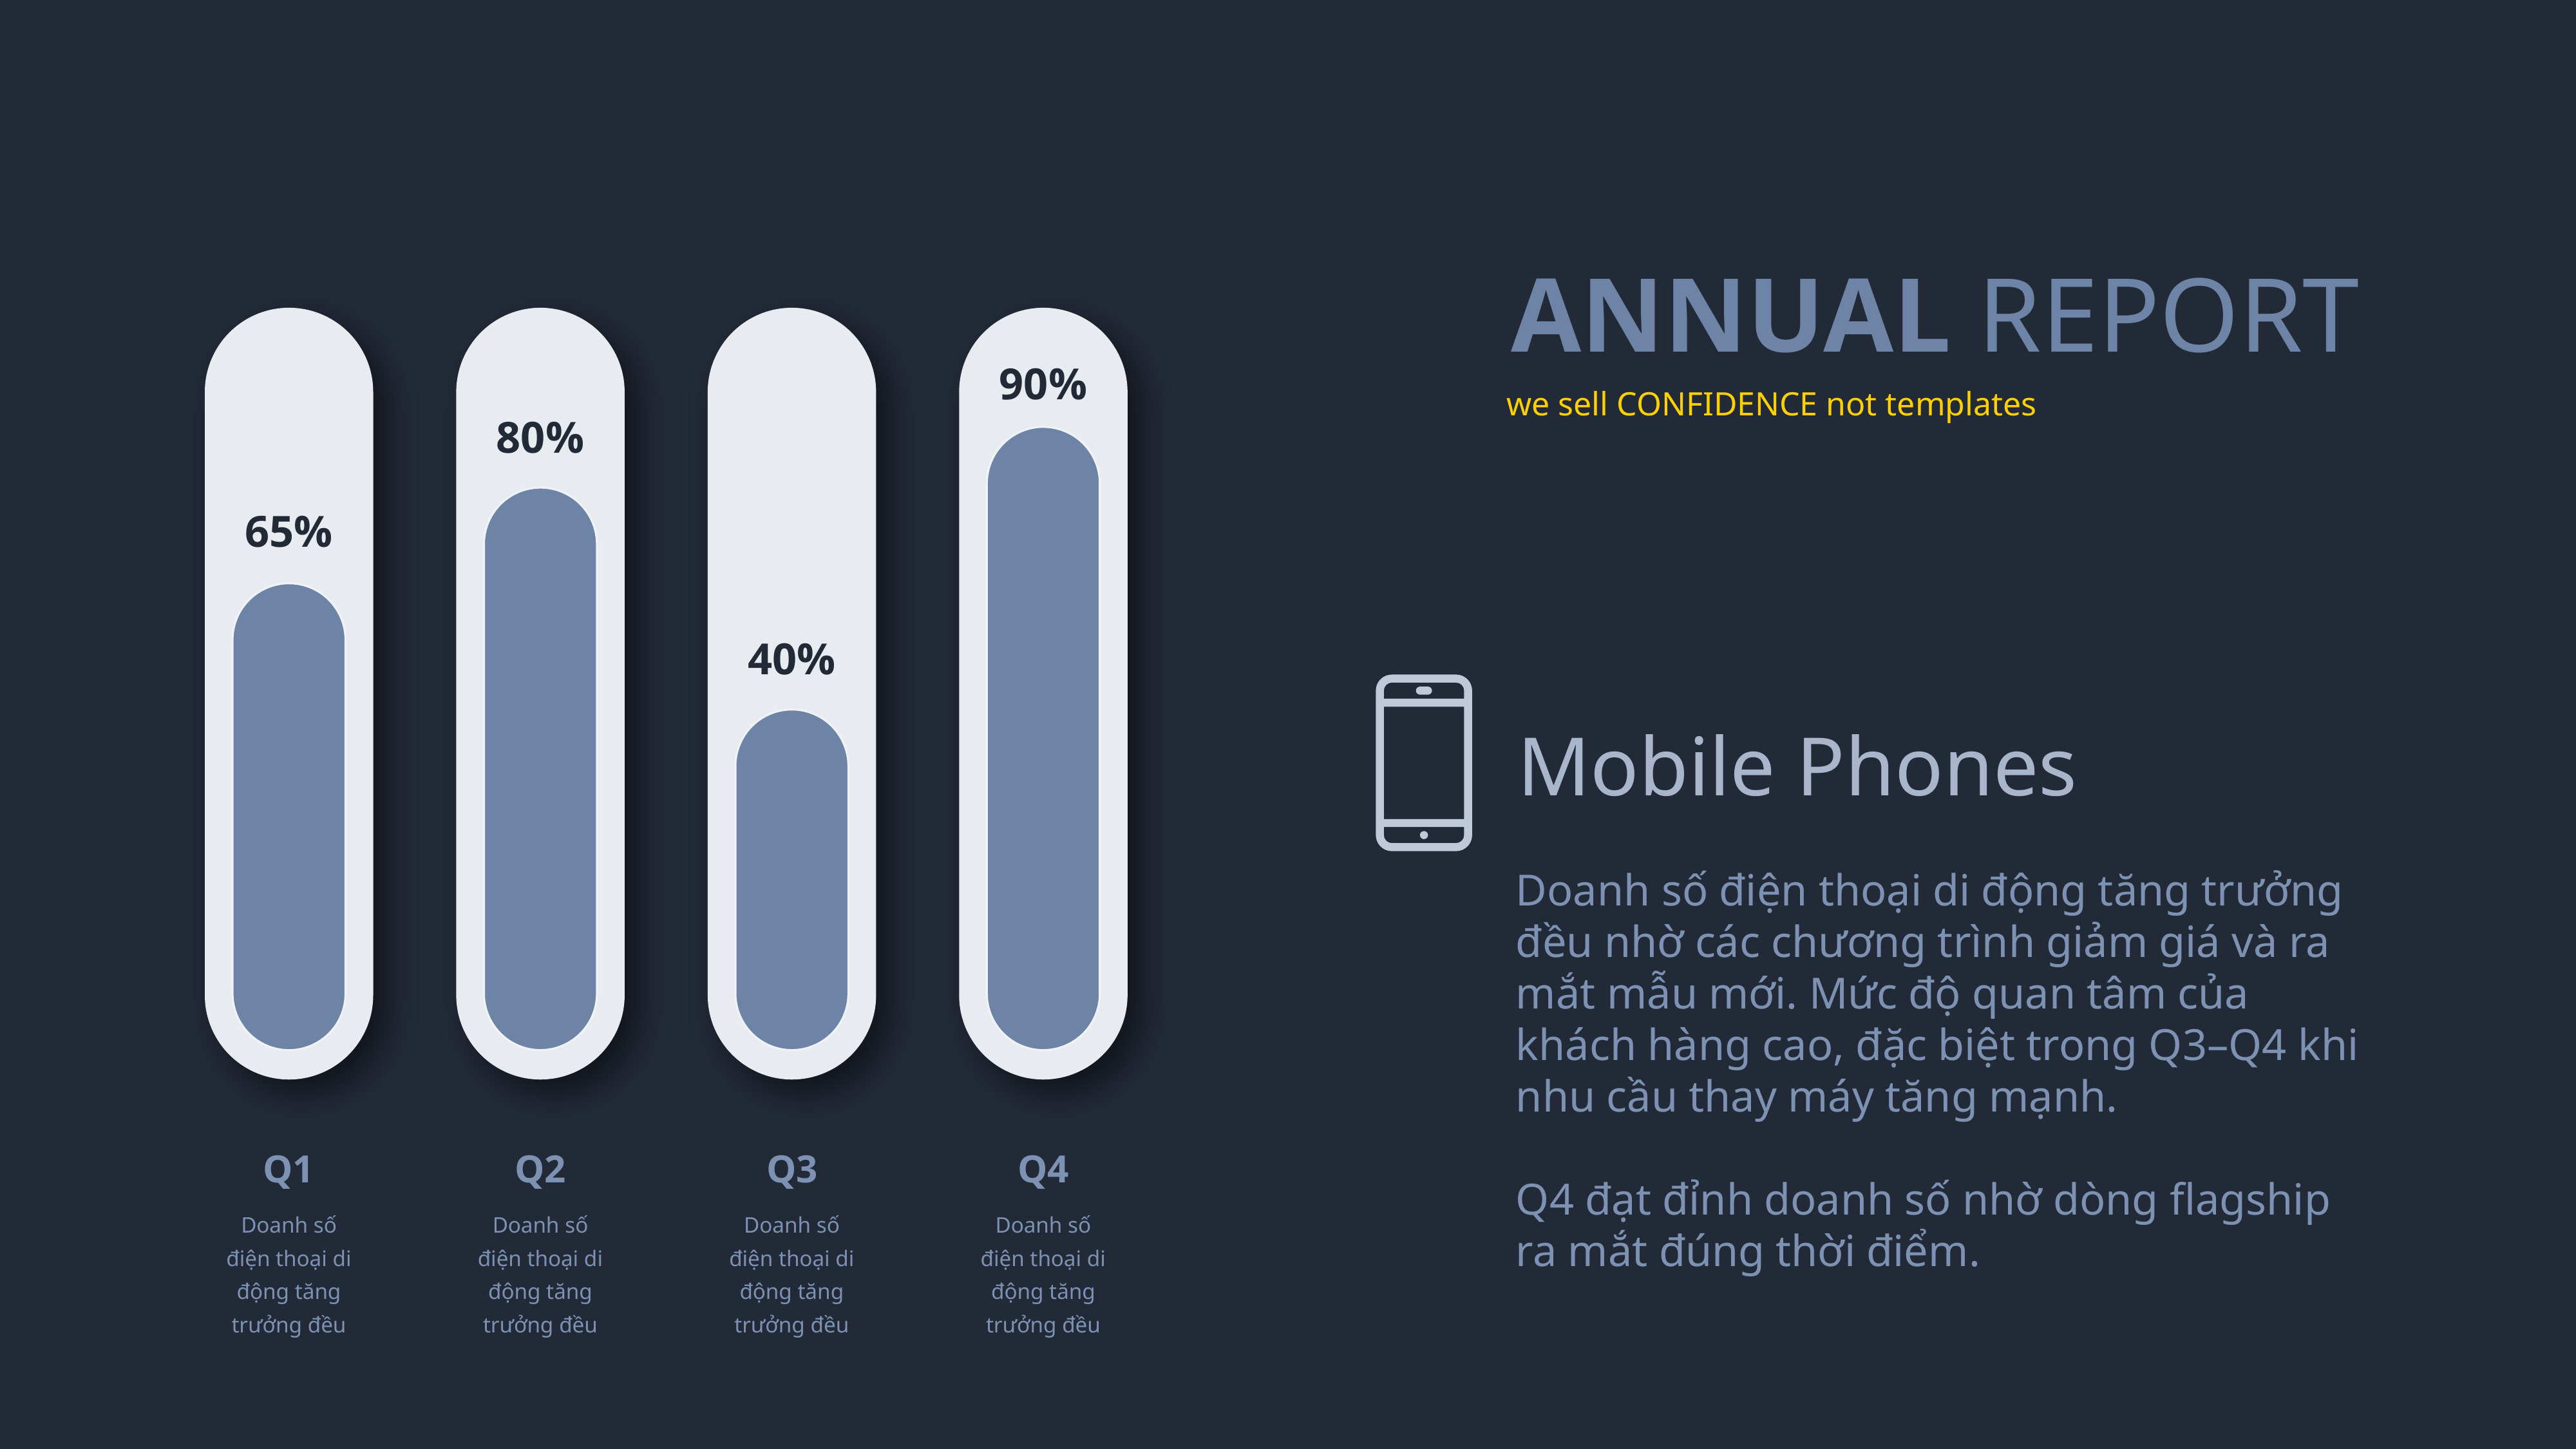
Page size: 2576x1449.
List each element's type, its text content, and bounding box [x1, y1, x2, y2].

text_box [455, 307, 626, 1081]
text_box Q2 [477, 1124, 604, 1196]
text_box Doanh số điện thoại di động tăng trưởng đều [471, 1196, 610, 1345]
text_box Q3 [728, 1124, 856, 1196]
text_box ANNUAL REPORT [1502, 245, 2369, 377]
text_box [985, 426, 1101, 1052]
text_box Q1 [225, 1124, 353, 1196]
text_box Doanh số điện thoại di động tăng trưởng đều [723, 1196, 861, 1345]
text_box 65% [235, 499, 343, 561]
text_box [706, 307, 877, 1081]
text_box [958, 307, 1129, 1081]
text_box [1376, 674, 1472, 851]
text_box Doanh số điện thoại di động tăng trưởng đều [220, 1196, 358, 1345]
text_box 40% [738, 627, 846, 688]
text_box Doanh số điện thoại di động tăng trưởng đều [974, 1196, 1113, 1345]
text_box Mobile Phones [1508, 710, 2088, 817]
text_box 90% [989, 352, 1097, 413]
text_box [231, 582, 347, 1052]
text_box Doanh số điện thoại di động tăng trưởng đều nhờ các chương trình giảm giá và ra mắt mẫu mới. Mức độ quan tâm của khách hàng cao, đặc biệt trong Q3–Q4 khi nhu cầu thay máy tăng mạnh. Q4 đạt đỉnh doanh số nhờ dòng flagship ra mắt đúng thời điểm. [1506, 858, 2371, 1280]
text_box [734, 708, 849, 1052]
text_box [482, 486, 598, 1052]
text_box we sell CONFIDENCE not templates [1497, 378, 2047, 427]
text_box 80% [486, 405, 594, 467]
text_box Q4 [980, 1124, 1107, 1196]
text_box [204, 307, 375, 1081]
